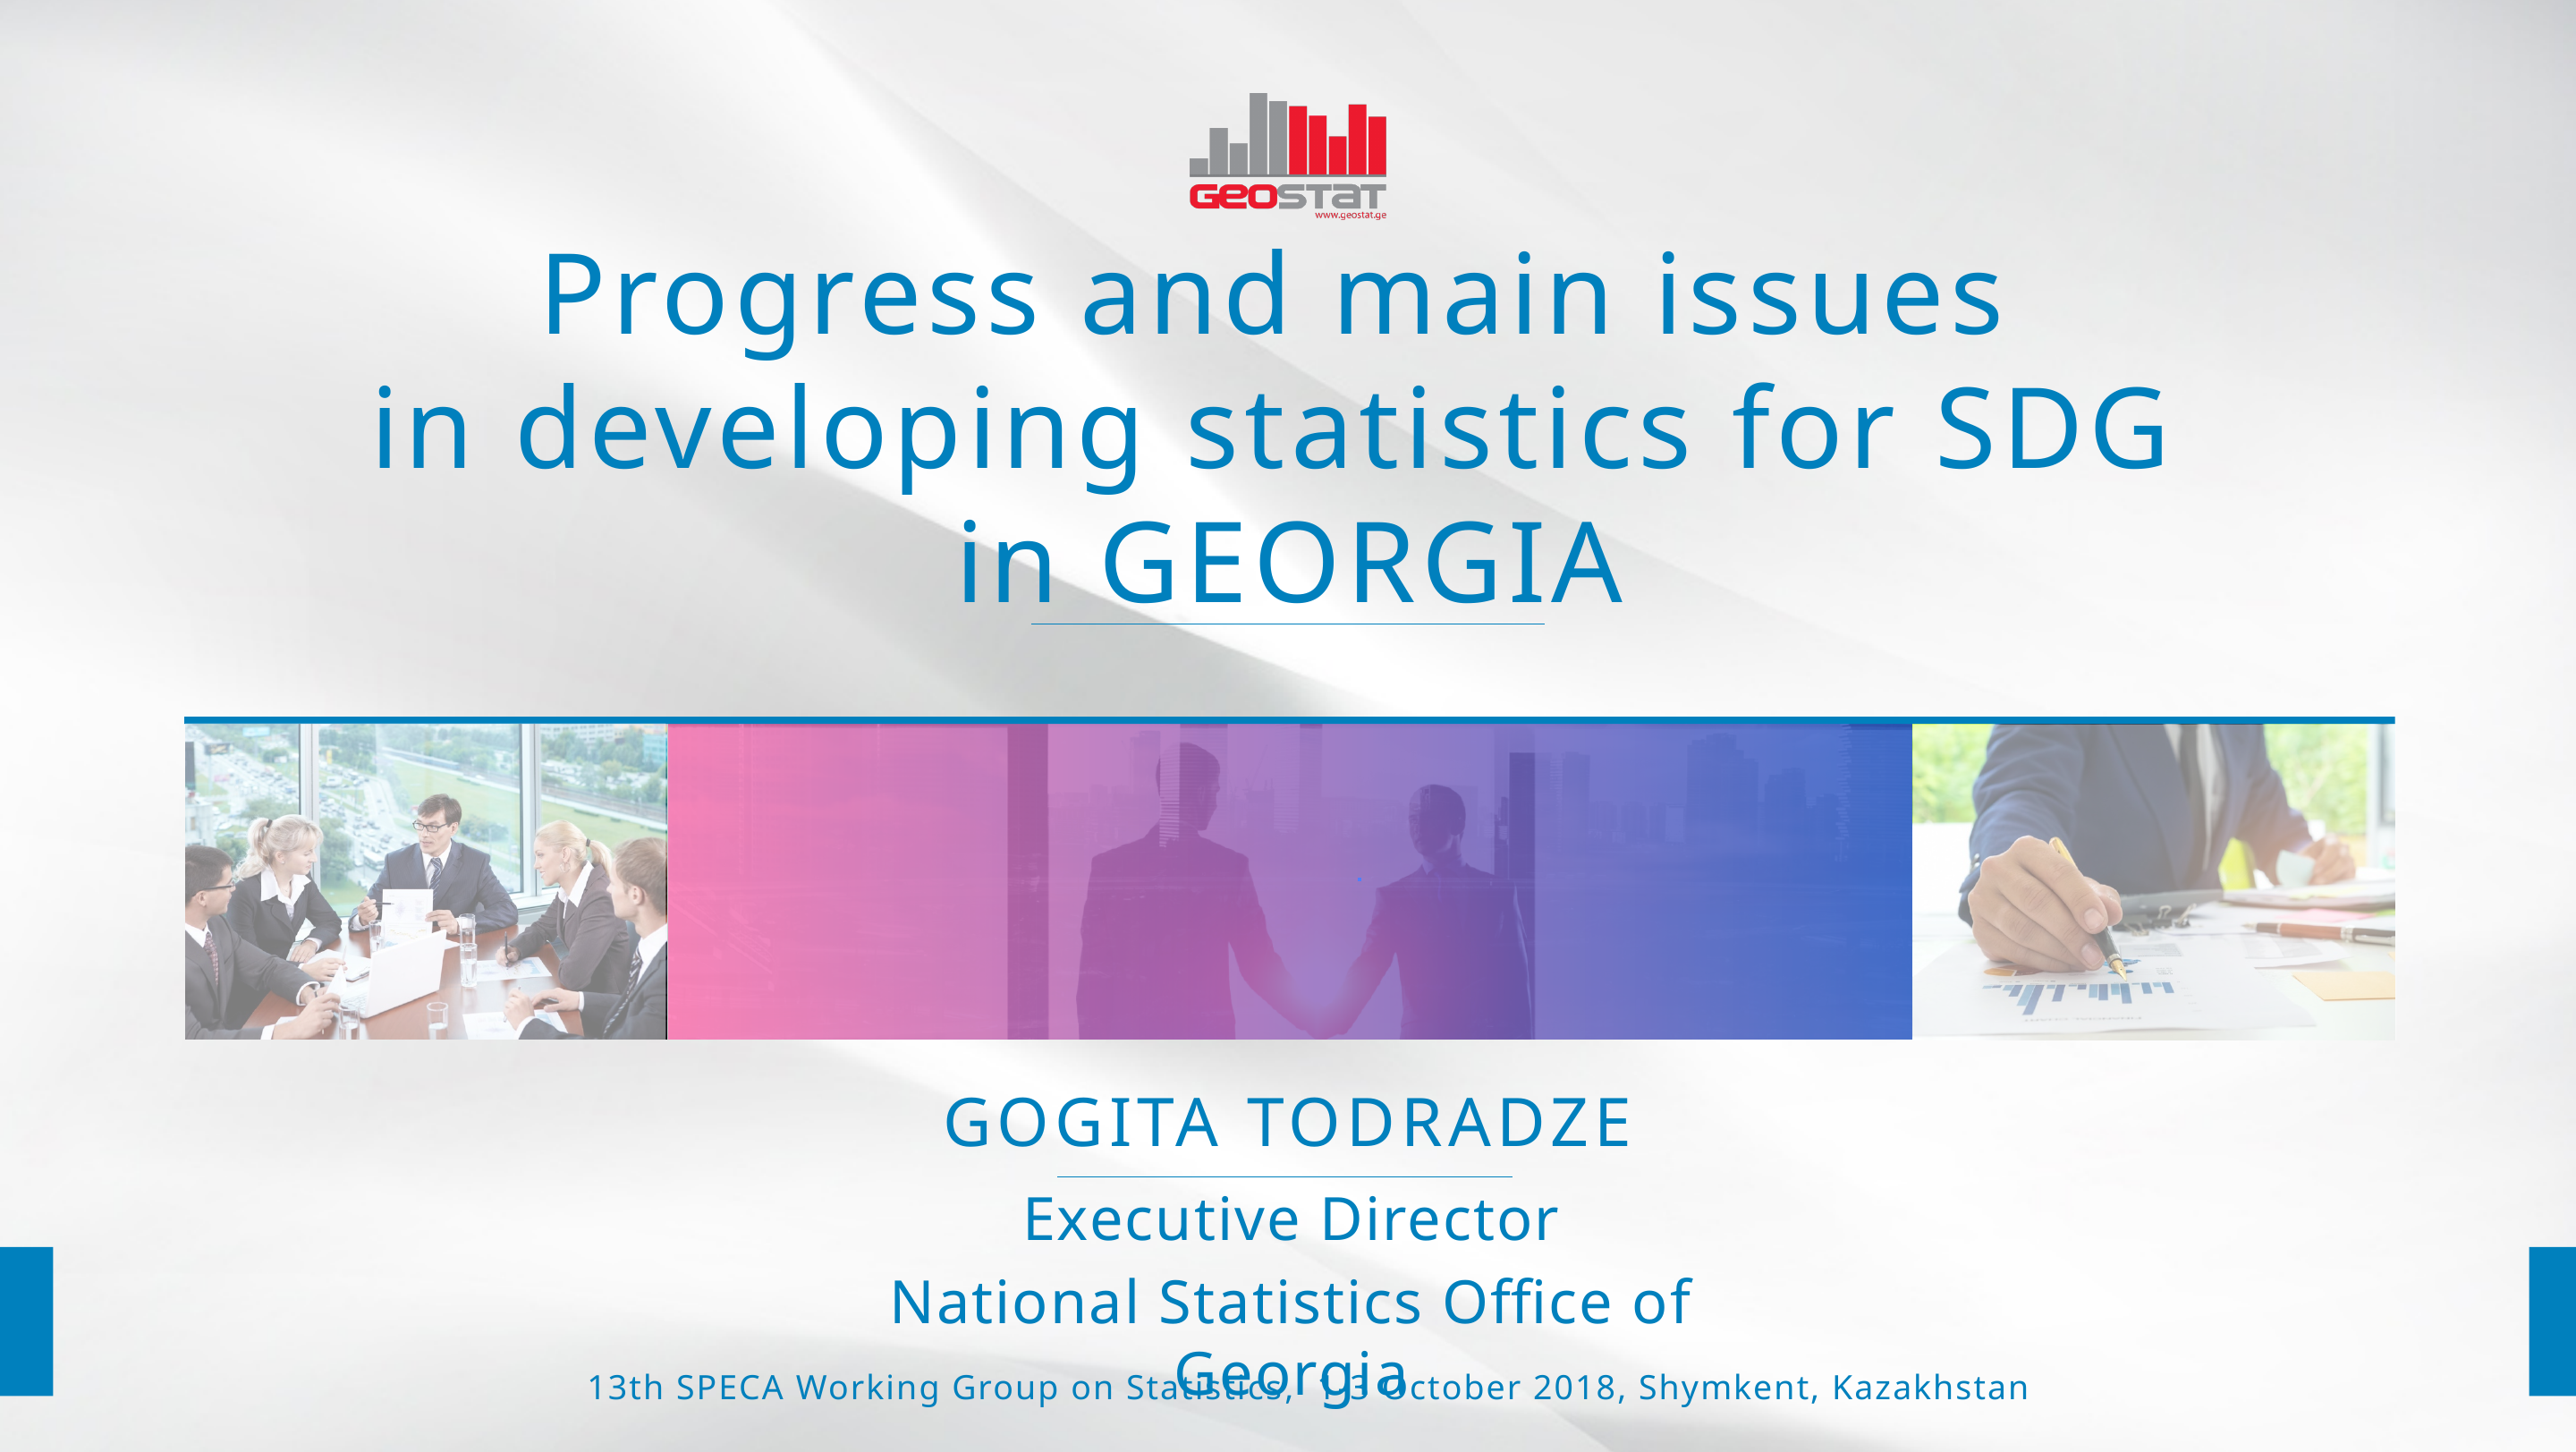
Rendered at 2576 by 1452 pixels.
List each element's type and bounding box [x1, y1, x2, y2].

text_box [184, 717, 2395, 1040]
picture [0, 0, 2576, 1452]
